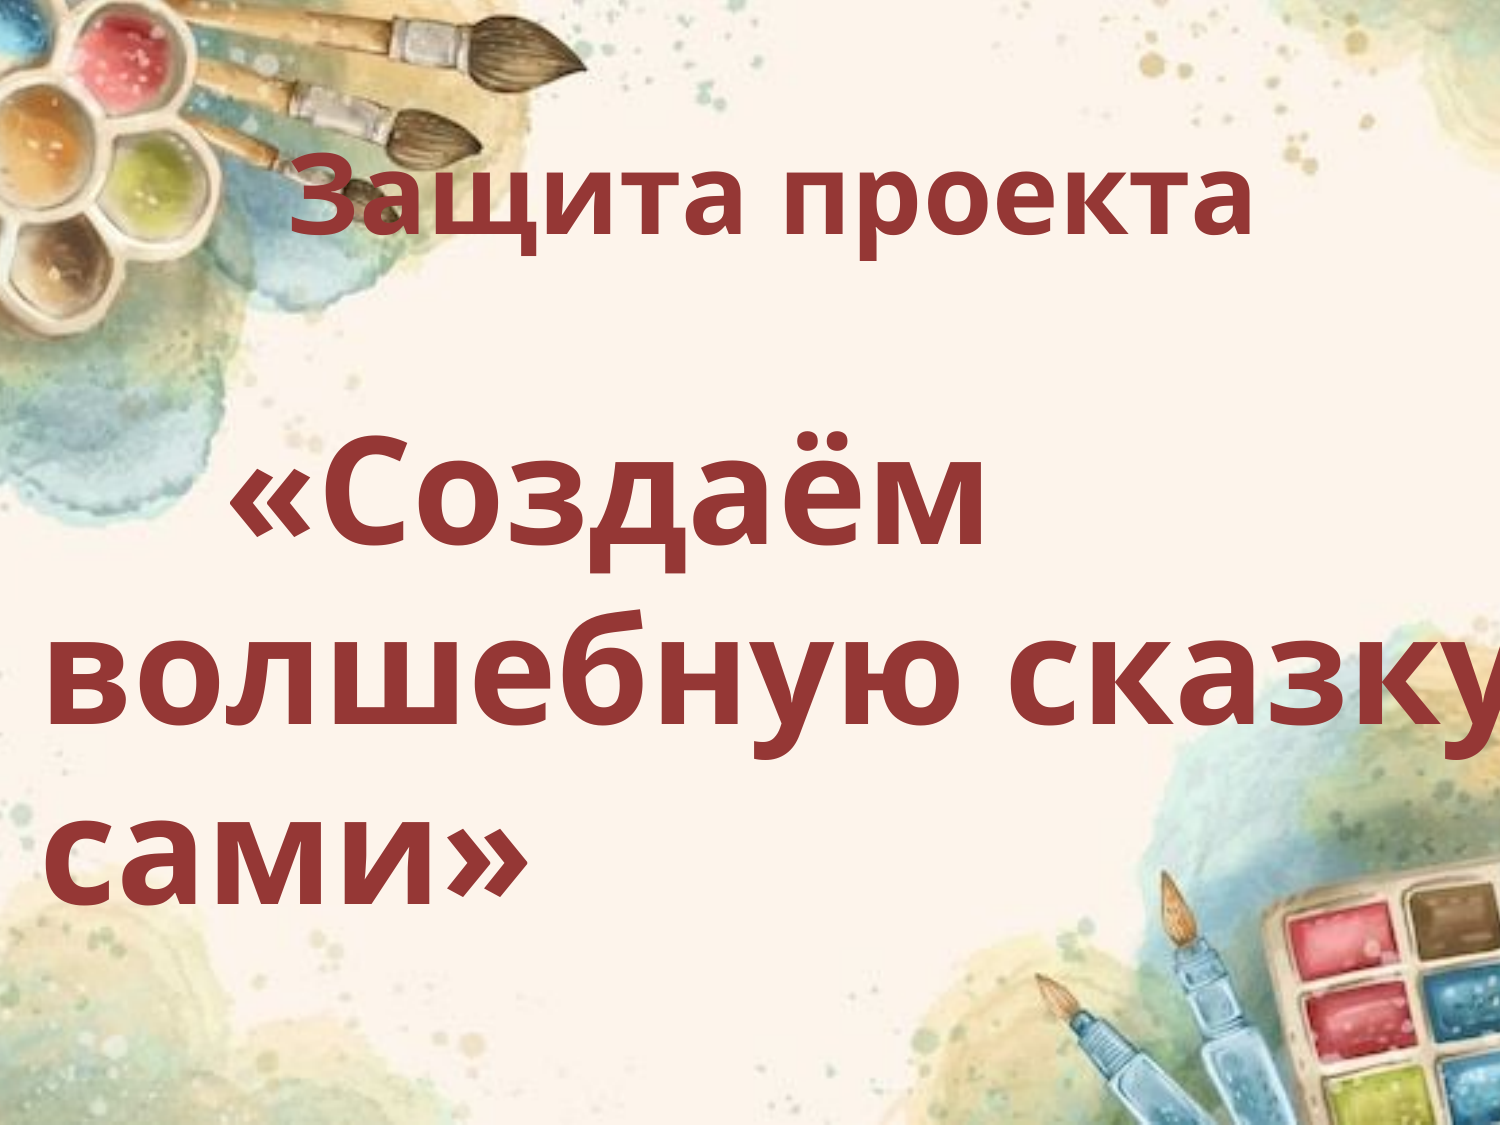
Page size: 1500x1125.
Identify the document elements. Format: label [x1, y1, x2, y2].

list [0, 0, 1500, 1125]
